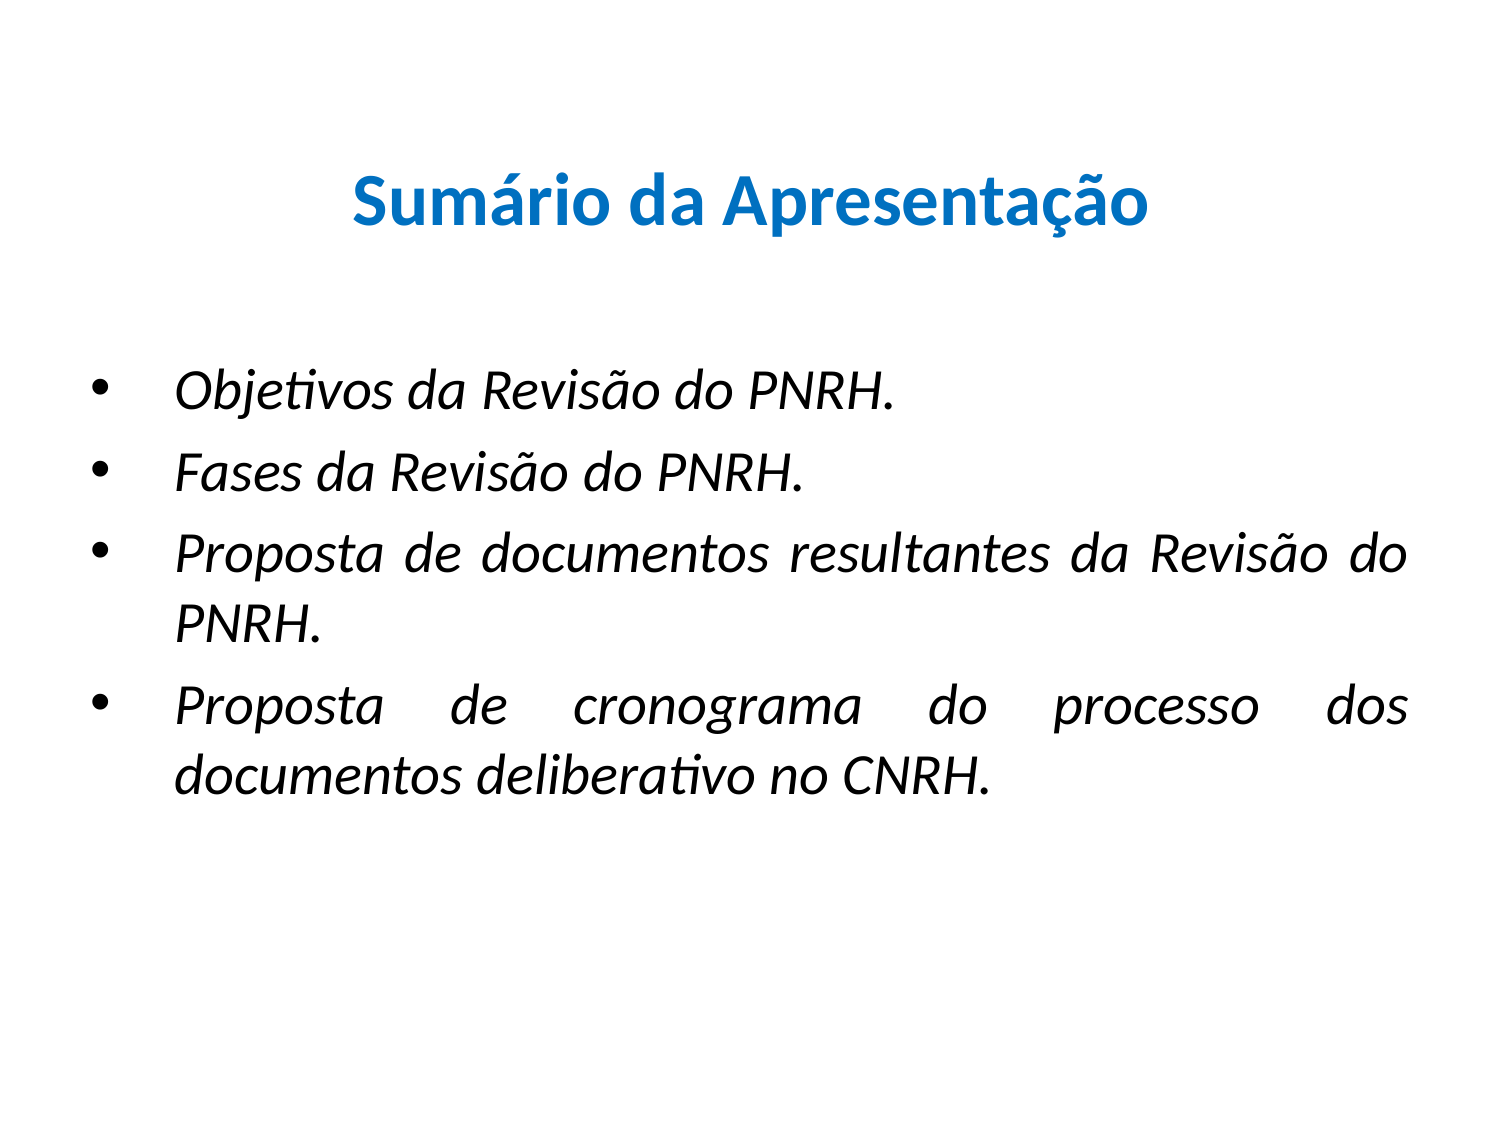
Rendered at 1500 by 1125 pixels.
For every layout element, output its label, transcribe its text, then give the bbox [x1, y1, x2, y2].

list Objetivos da Revisão do PNRH. Fases da Revisão do PNRH. Proposta de documentos resultantes da Revisão do PNRH. Proposta de cronograma do processo dos documentos deliberativo no CNRH. [75, 262, 1425, 1005]
title Sumário da Apresentação [76, 101, 1427, 290]
